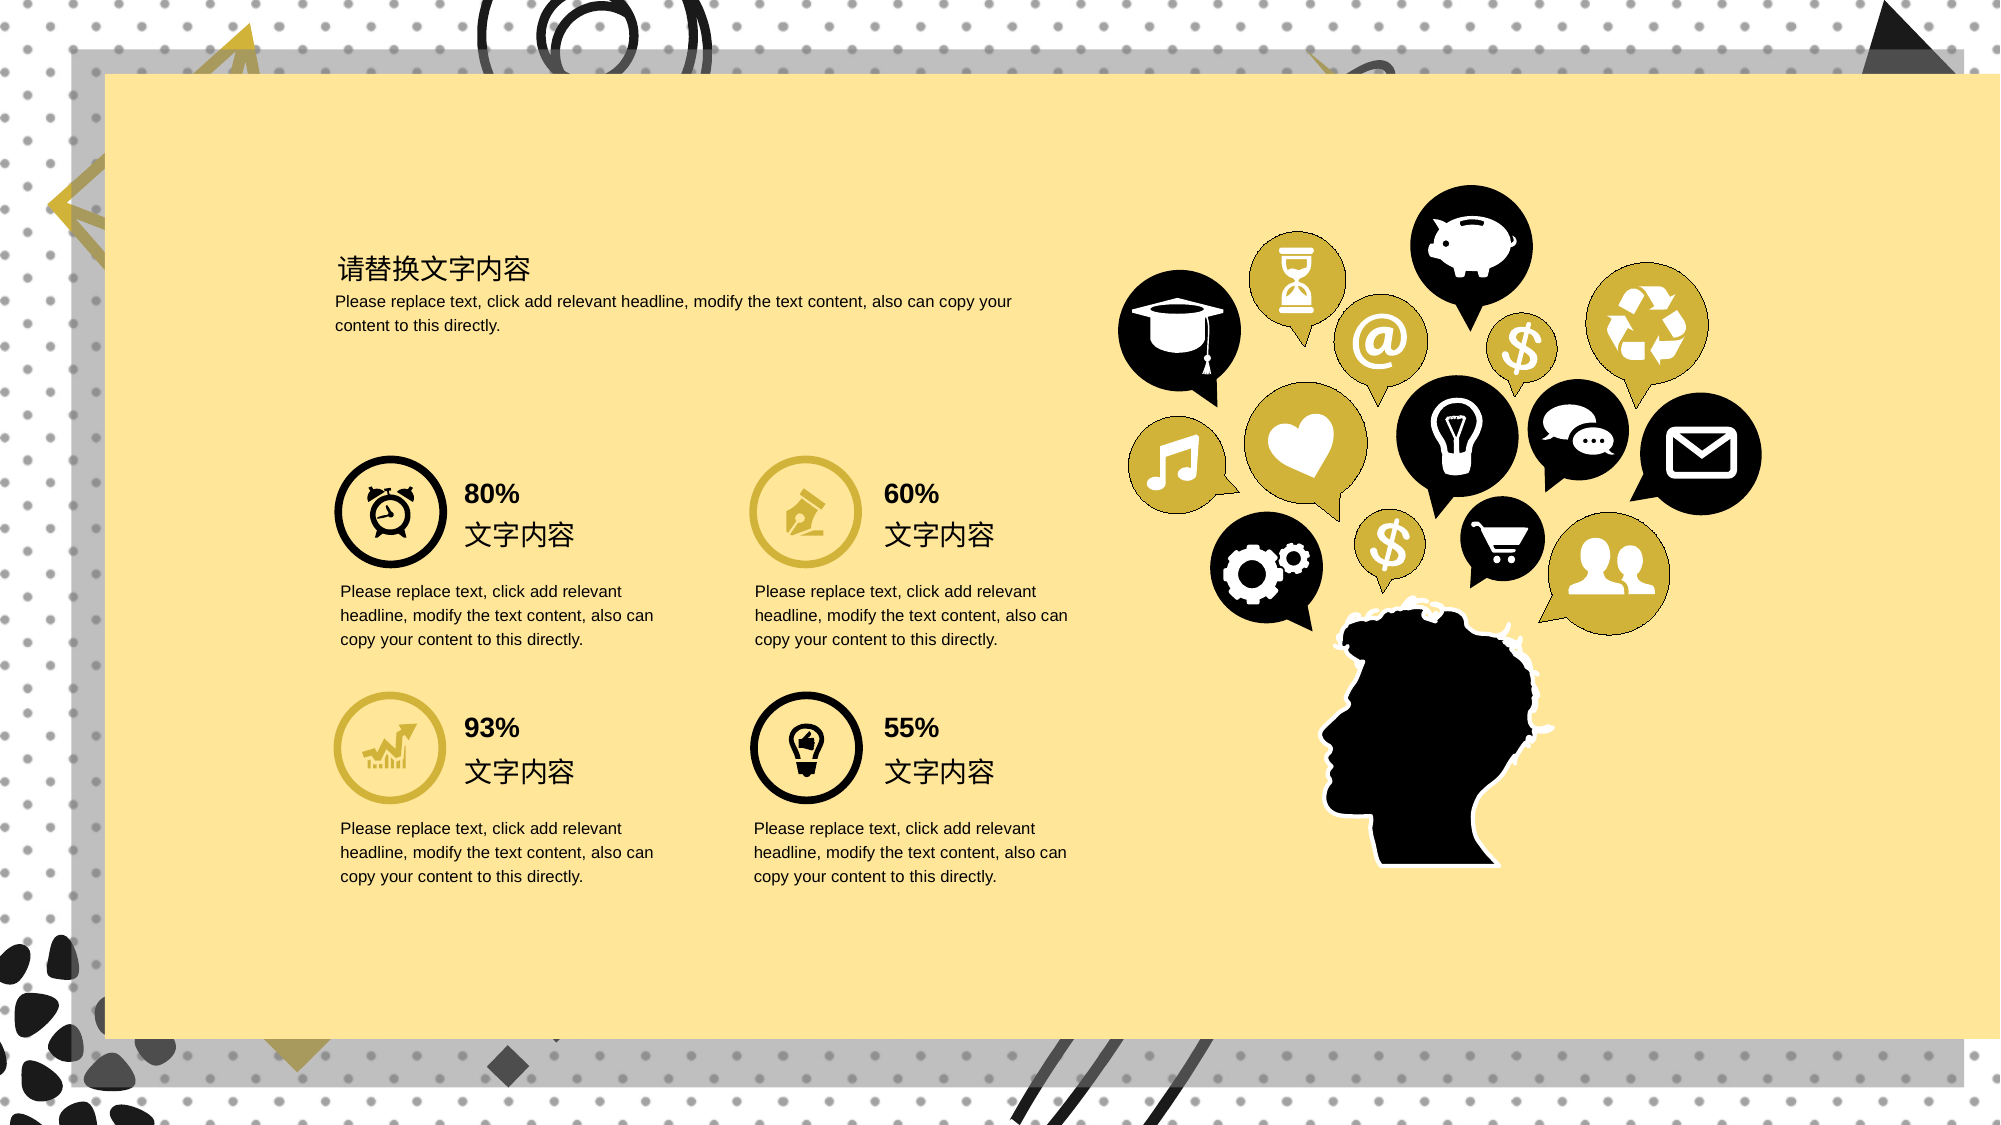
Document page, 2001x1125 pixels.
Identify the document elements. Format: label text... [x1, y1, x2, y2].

text_box Please replace text, click add relevant headline, modify the text content, also can copy your content to this directly. [739, 806, 1113, 893]
text_box 请替换文字内容 [322, 238, 546, 279]
text_box 文字内容 [870, 740, 1010, 796]
text_box 55% [869, 696, 954, 751]
text_box [402, 745, 406, 769]
text_box 文字内容 [450, 740, 591, 796]
text_box 60% [869, 461, 954, 516]
text_box [332, 690, 448, 806]
text_box [333, 454, 449, 569]
text_box [749, 690, 864, 806]
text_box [1113, 177, 1769, 866]
text_box [796, 762, 817, 778]
text_box [367, 759, 371, 769]
text_box [396, 486, 414, 503]
text_box 文字内容 [450, 503, 591, 558]
text_box [384, 754, 389, 769]
text_box [367, 486, 411, 538]
text_box [786, 488, 826, 536]
text_box 文字内容 [870, 503, 1010, 558]
text_box [788, 723, 825, 759]
text_box 93% [450, 696, 535, 751]
text_box 80% [450, 461, 535, 516]
text_box [390, 757, 394, 769]
text_box Please replace text, click add relevant headline, modify the text content, also can copy your content to this directly. [740, 569, 1113, 656]
text_box Please replace text, click add relevant headline, modify the text content, also can copy your content to this directly. [326, 806, 700, 893]
text_box Please replace text, click add relevant headline, modify the text content, also can copy your content to this directly. [326, 569, 700, 656]
text_box [748, 454, 864, 569]
text_box [396, 760, 401, 769]
text_box [362, 723, 418, 761]
text_box Please replace text, click add relevant headline, modify the text content, also can copy your content to this directly. [320, 279, 1059, 342]
